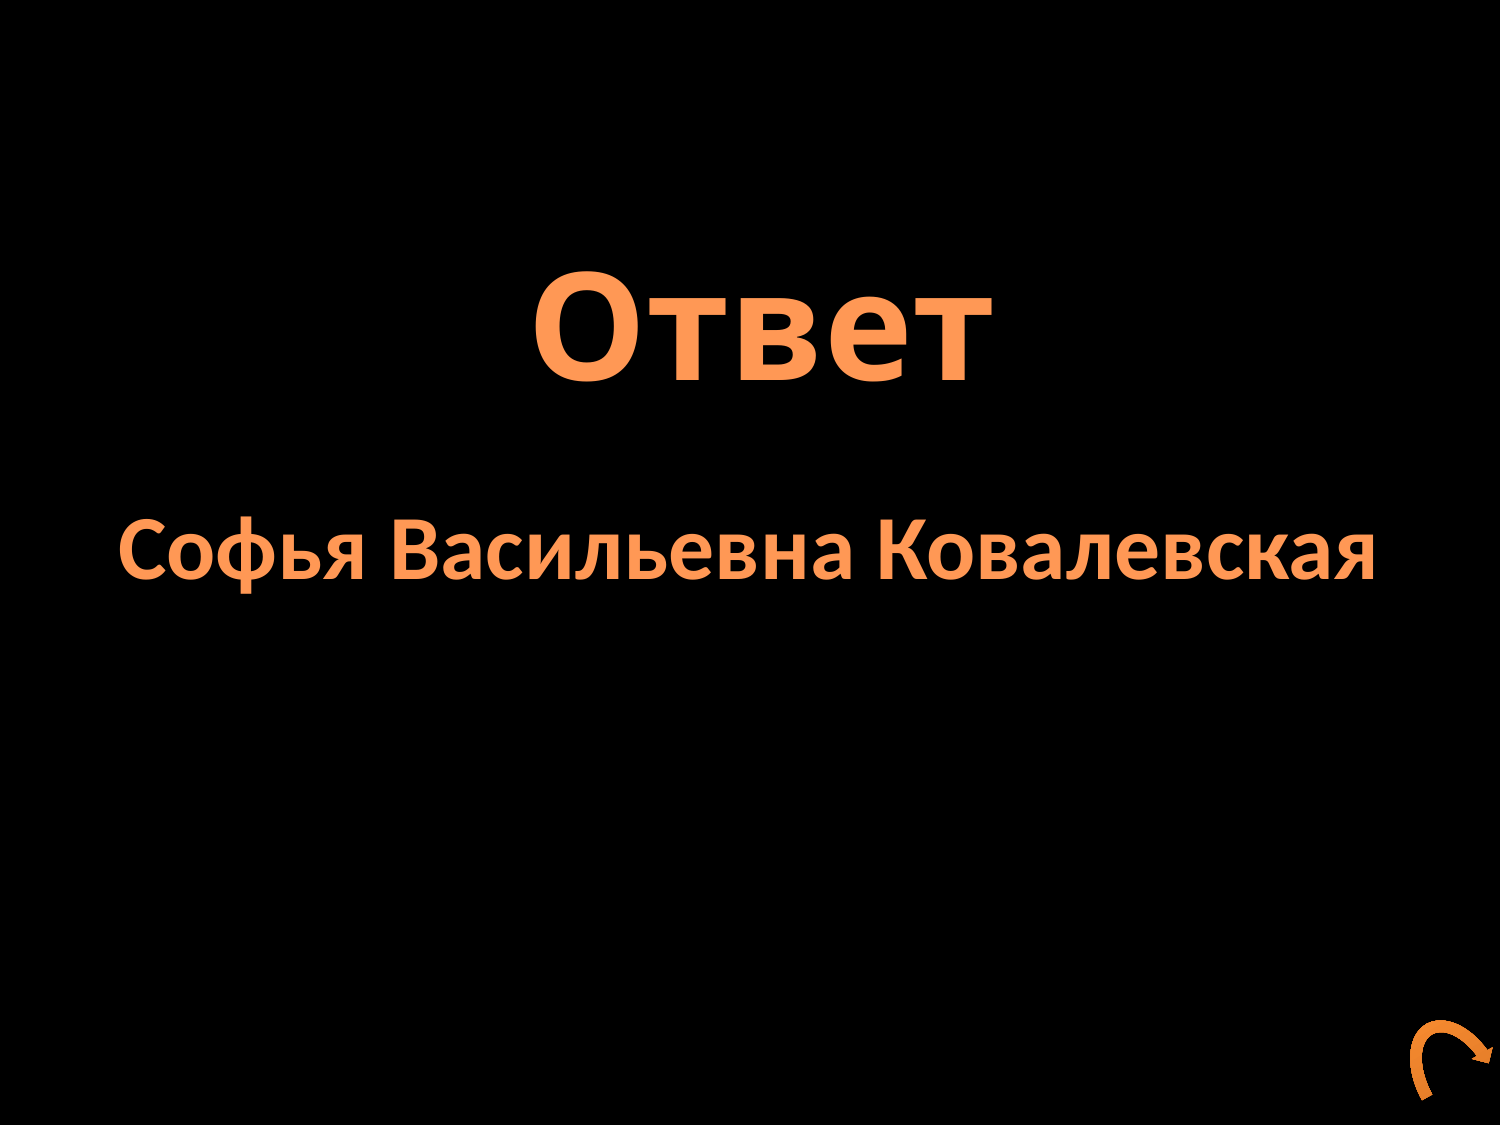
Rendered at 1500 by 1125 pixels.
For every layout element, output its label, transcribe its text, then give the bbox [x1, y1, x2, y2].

text_box [1410, 1020, 1493, 1101]
text_box Софья Васильевна Ковалевская [35, 480, 1465, 606]
text_box Ответ [128, 222, 1395, 418]
